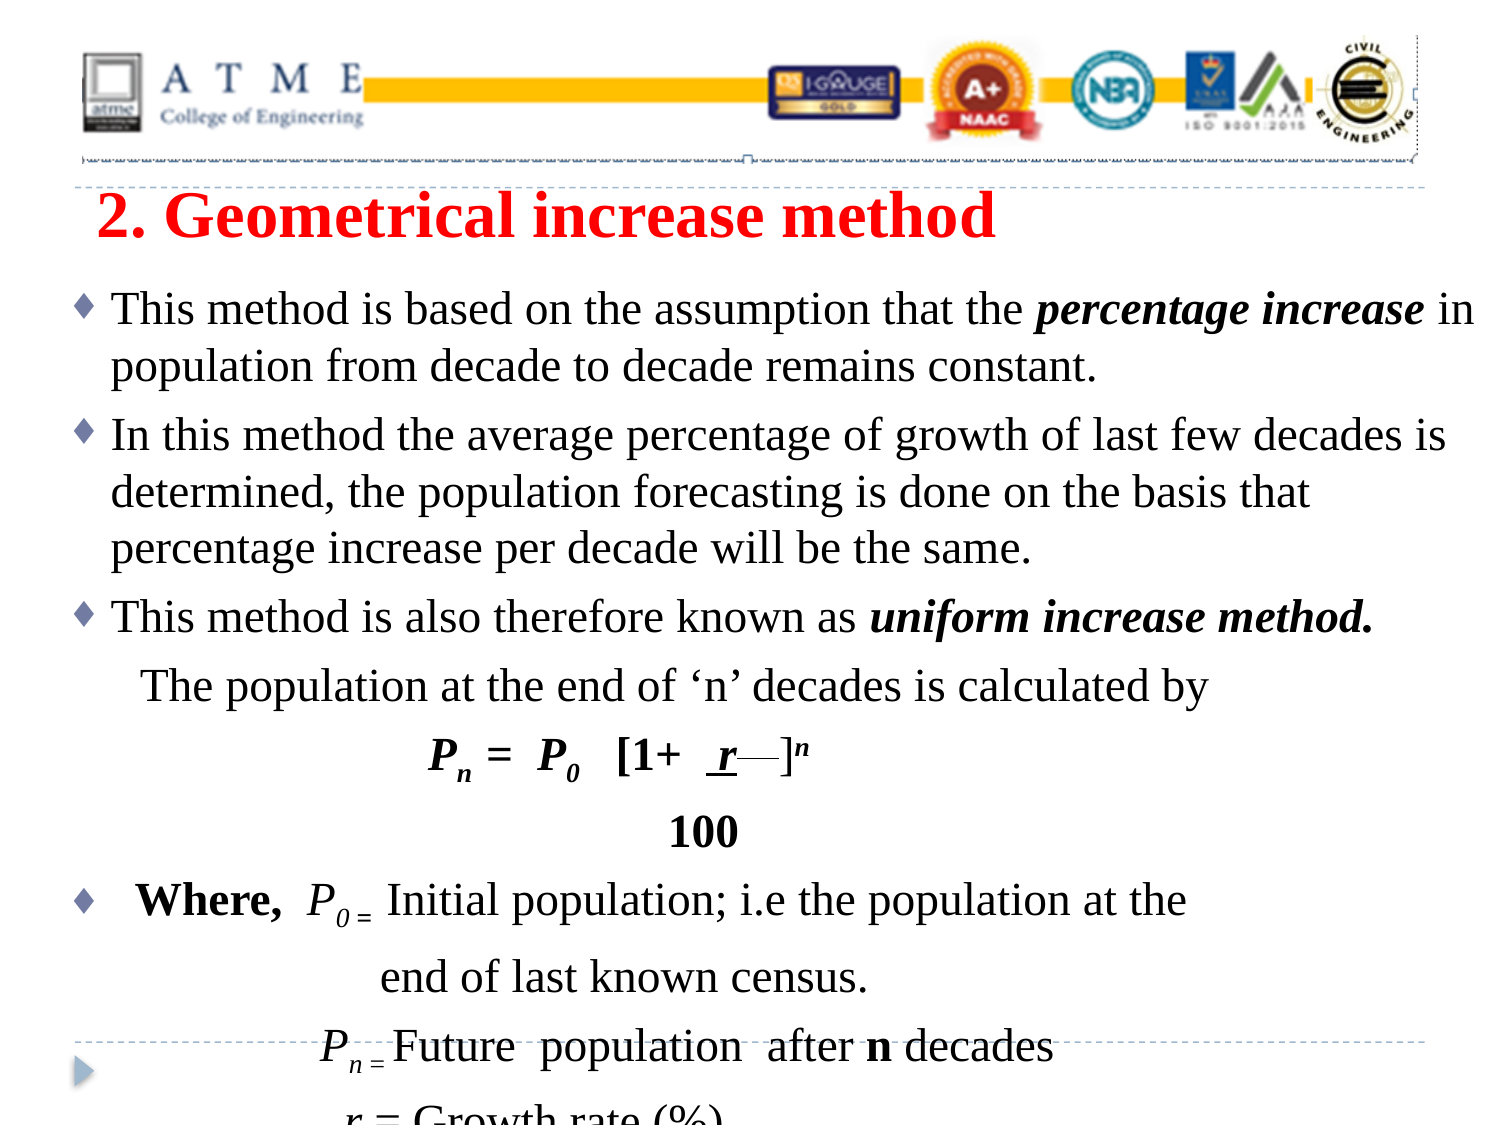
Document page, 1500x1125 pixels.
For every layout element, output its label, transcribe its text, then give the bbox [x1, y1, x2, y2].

list This method is based on the assumption that the percentage increase in population from decade to decade remains constant. In this method the average percentage of growth of last few decades is determined, the population forecasting is done on the basis that percentage increase per decade will be the same. This method is also therefore known as uniform increase method. The population at the end of ‘n’ decades is calculated by Pn = P0 [1+ r ]n 100 Where, P0 = Initial population; i.e the population at the end of last known census. Pn = Future population after n decades r = Growth rate (%) [53, 269, 1500, 1125]
picture [82, 35, 1418, 70]
title 2. Geometrical increase method [82, 70, 1432, 258]
